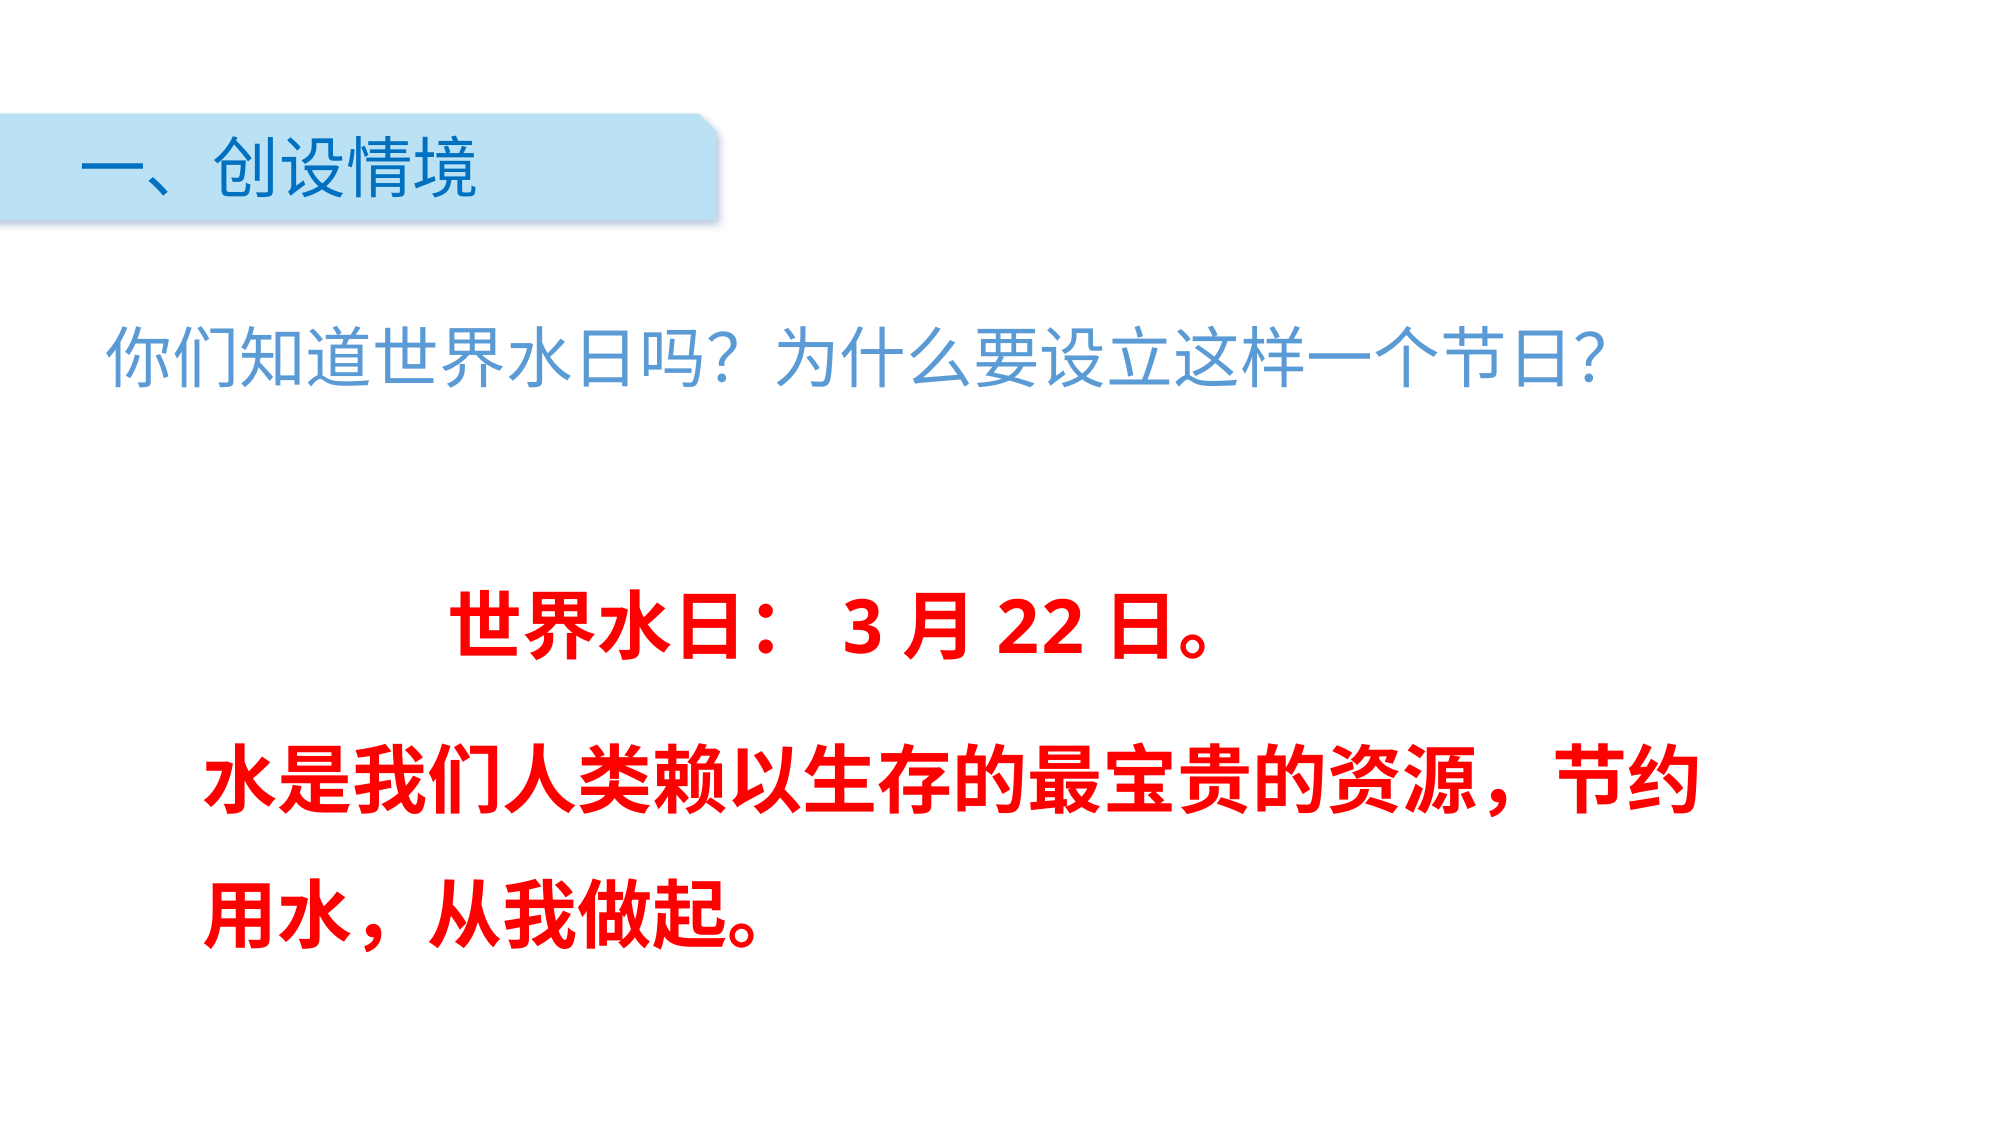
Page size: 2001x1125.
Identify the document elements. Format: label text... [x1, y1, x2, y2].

text_box 一、创设情境 [64, 118, 495, 214]
text_box 世界水日：3月22日。 [432, 526, 1657, 676]
text_box 你们知道世界水日吗？为什么要设立这样一个节日？ [91, 268, 1998, 404]
text_box [0, 112, 718, 222]
text_box 水是我们人类赖以生存的最宝贵的资源，节约用水，从我做起。 [187, 679, 1787, 965]
